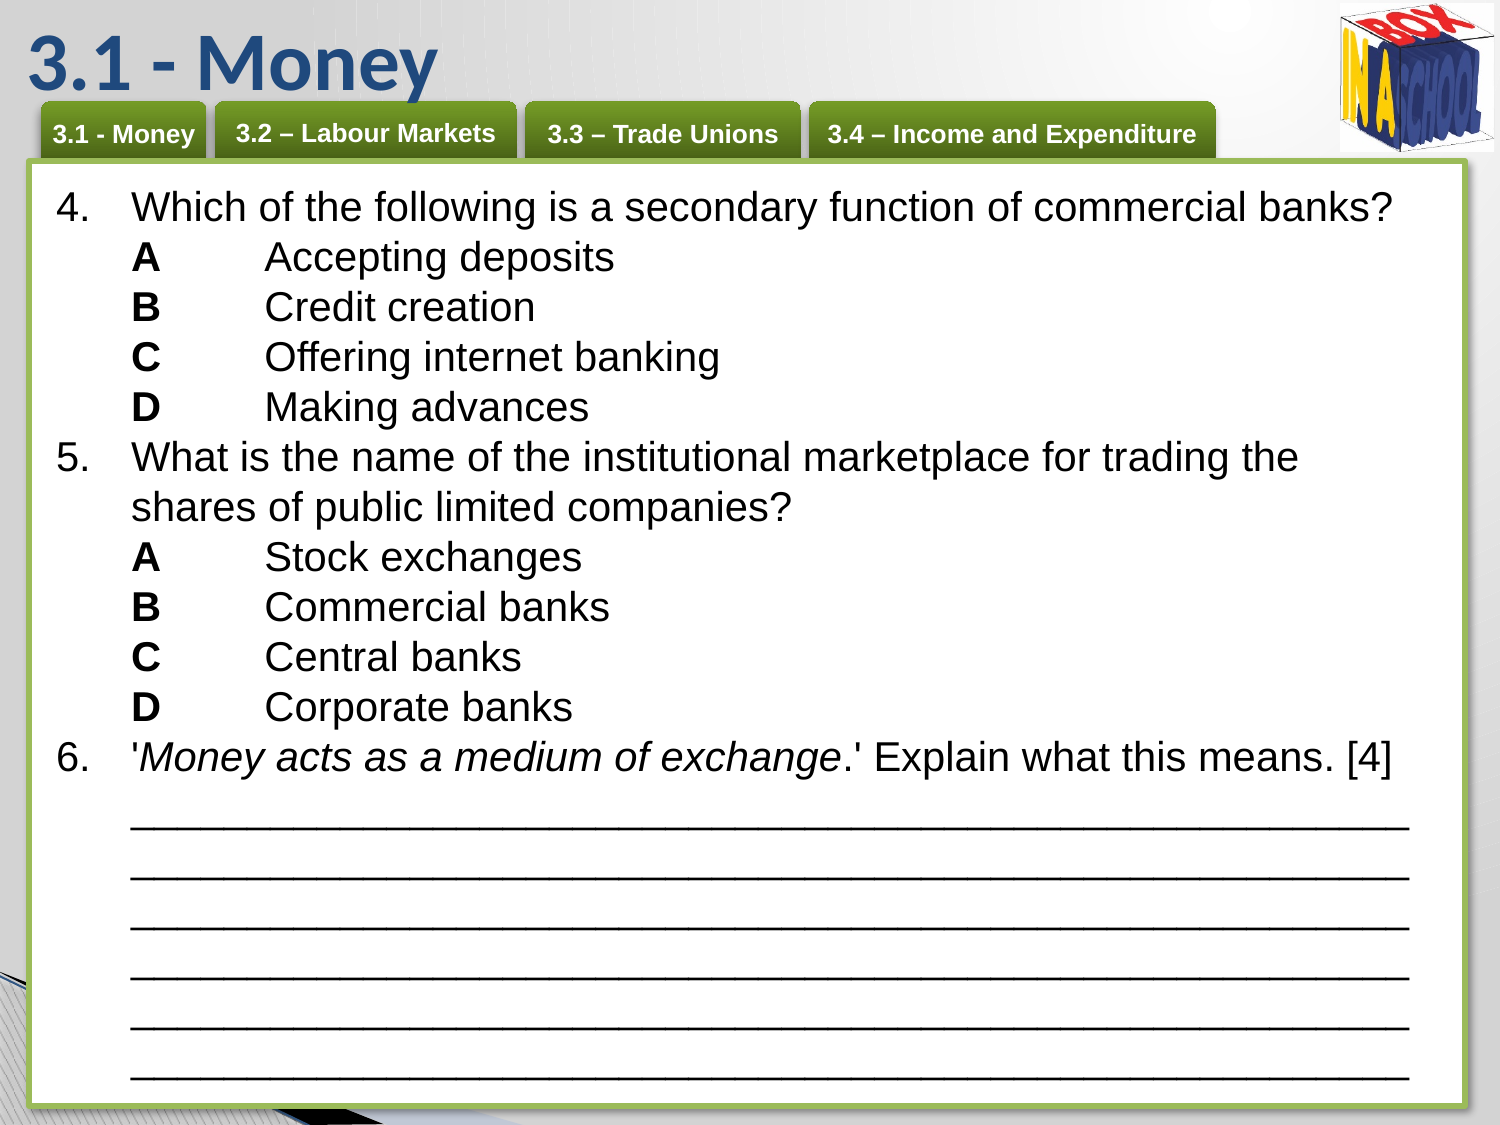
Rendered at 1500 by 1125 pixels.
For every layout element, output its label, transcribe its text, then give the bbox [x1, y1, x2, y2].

picture [1340, 3, 1495, 152]
text_box Which of the following is a secondary function of commercial banks? A Accepting deposits B Credit creation C Offering internet banking D Making advances What is the name of the institutional marketplace for trading the shares of public limited companies? A Stock exchanges B Commercial banks C Central banks D Corporate banks 'Money acts as a medium of exchange.' Explain what this means. [4] ________________________________________________________________________________________________________________________________________________________________________________________________________________________________________________________________________________________________________________________________________________ [41, 172, 1447, 1125]
title 3.1 - Money [11, 11, 1465, 102]
